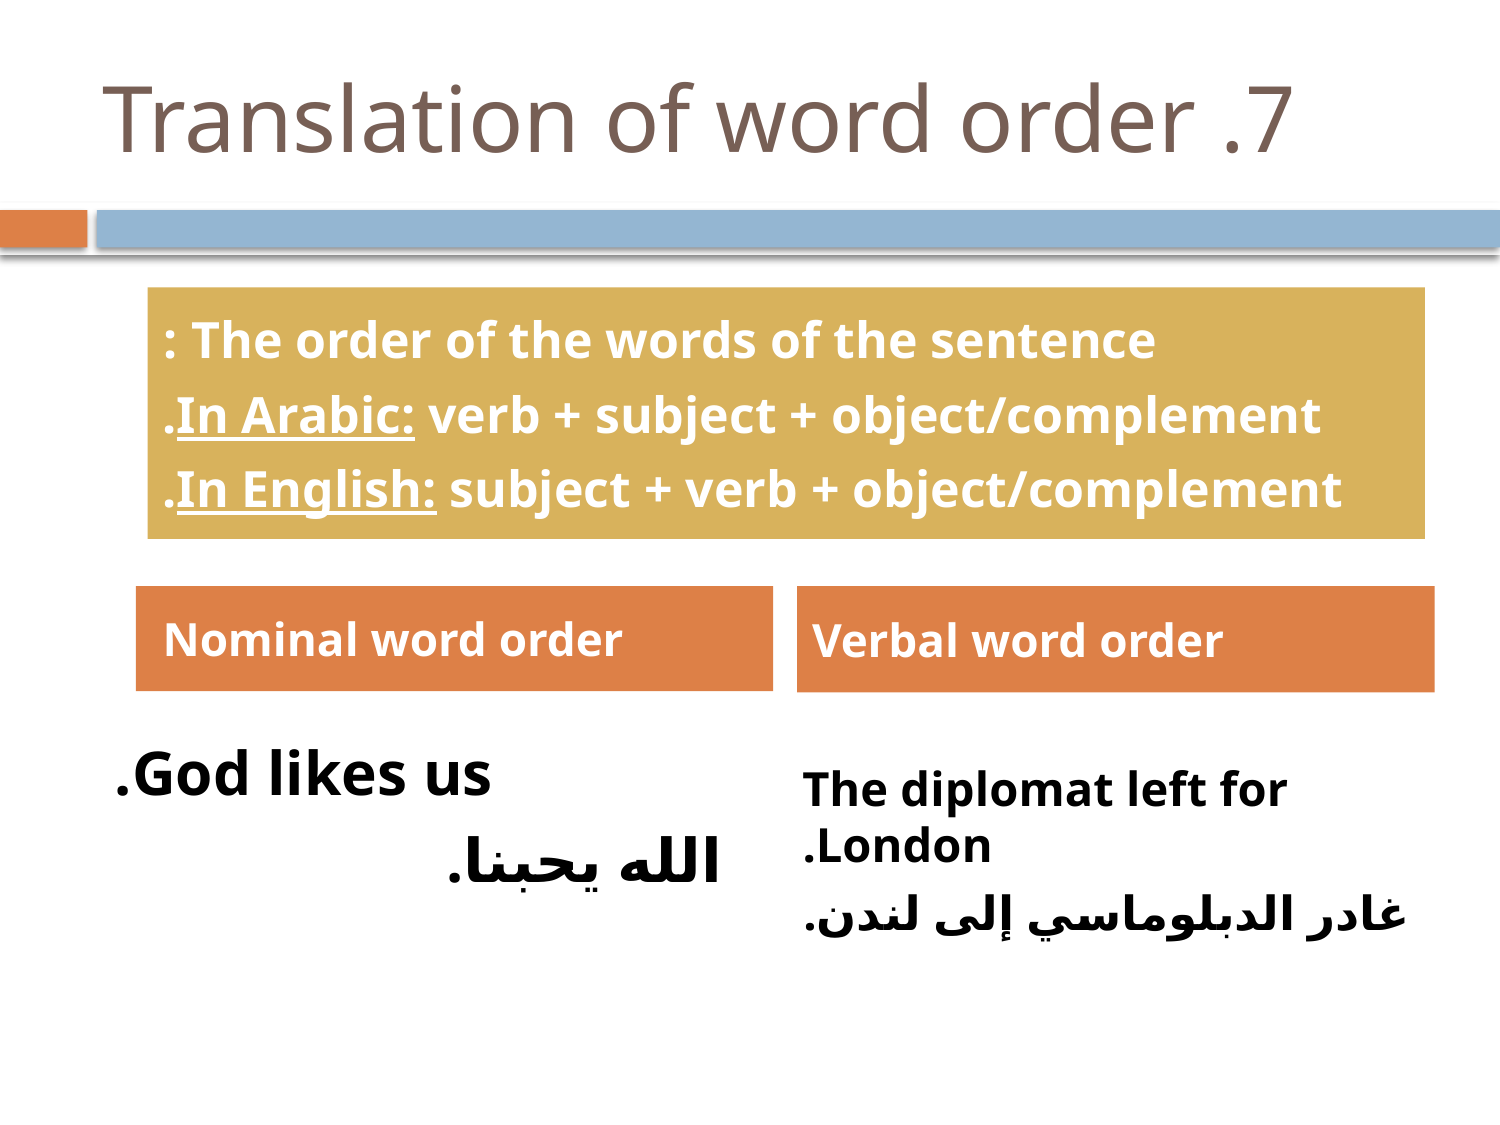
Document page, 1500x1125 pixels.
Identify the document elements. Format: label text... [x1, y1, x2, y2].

list God likes us. الله يحبنا. [99, 727, 738, 988]
title 7. Translation of word order [87, 44, 1425, 188]
text_box Verbal word order [797, 586, 1435, 693]
list The diplomat left for London. غادر الدبلوماسي إلى لندن. [787, 751, 1425, 988]
list The order of the words of the sentence : In Arabic: verb + subject + object/complement. In English: subject + verb + object/complement. [147, 287, 1425, 539]
list Nominal word order [135, 586, 774, 692]
